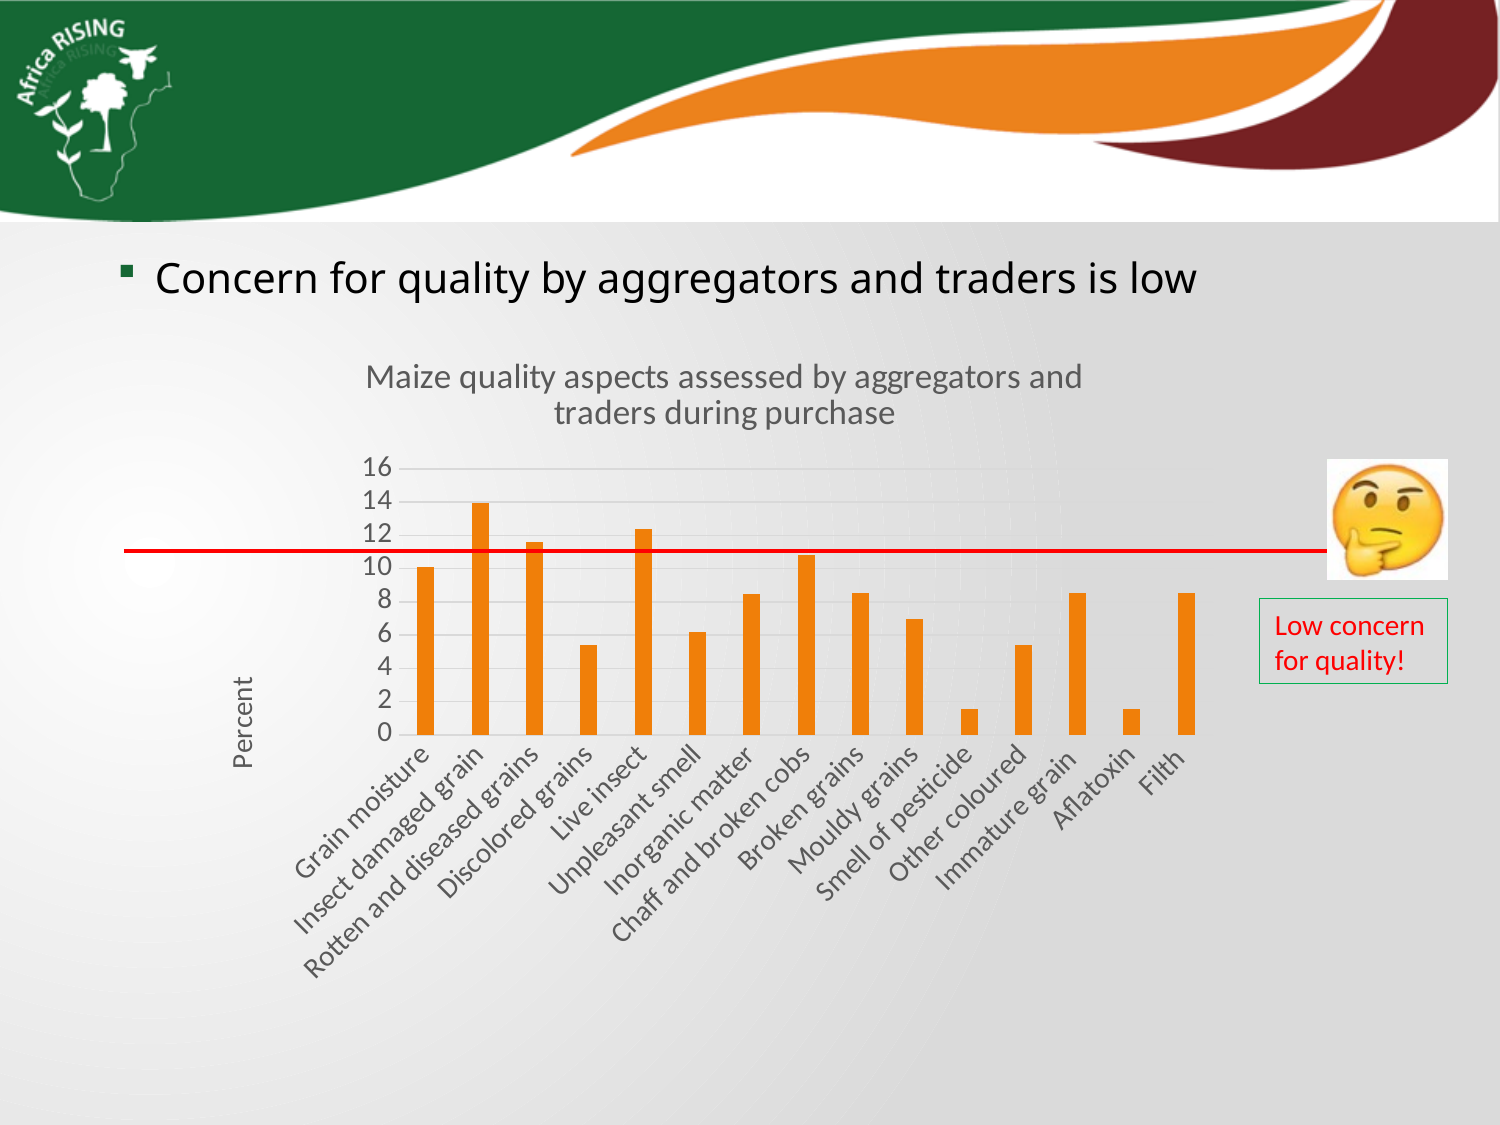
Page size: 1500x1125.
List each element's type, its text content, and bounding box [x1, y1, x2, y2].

picture [0, 0, 1499, 222]
picture [1327, 458, 1449, 580]
chart [194, 325, 1235, 550]
list Concern for quality by aggregators and traders is low [83, 244, 1448, 327]
chart [194, 552, 1235, 1001]
text_box Low concern for quality! [1259, 598, 1448, 684]
